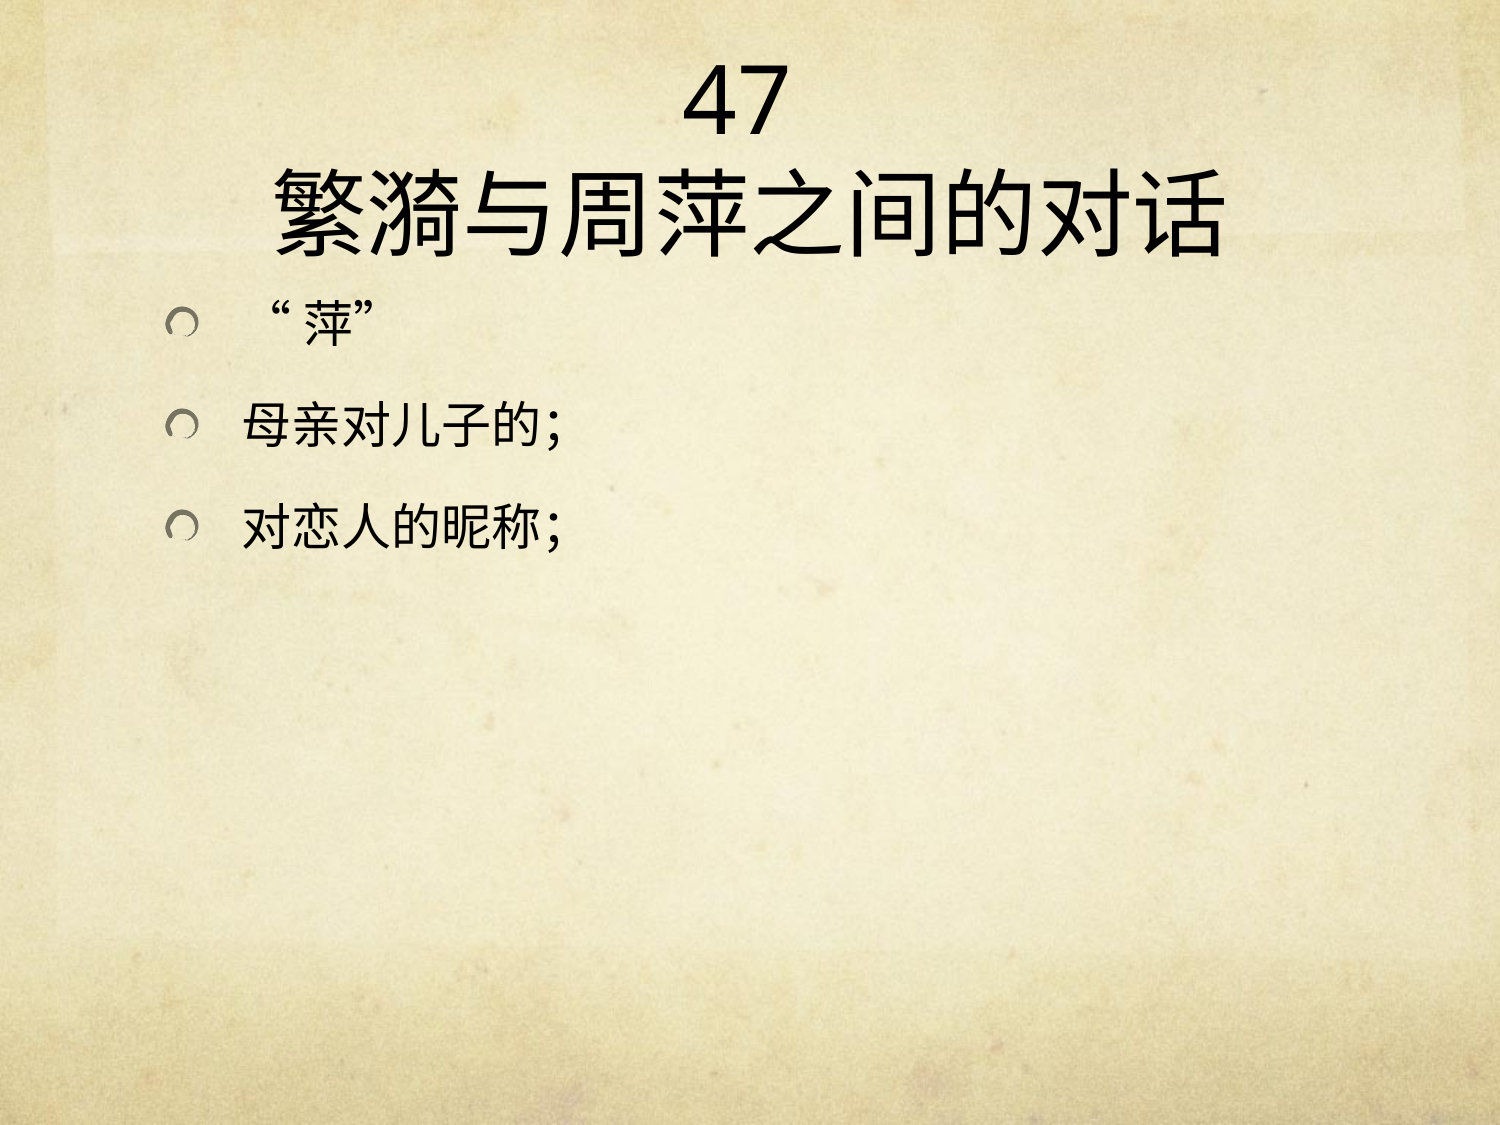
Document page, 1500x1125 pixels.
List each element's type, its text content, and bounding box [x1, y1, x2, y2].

picture [0, 0, 1500, 1125]
title 47 繁漪与周萍之间的对话 [150, 82, 1350, 225]
list “萍” 母亲对儿子的； 对恋人的昵称； [150, 284, 1350, 950]
